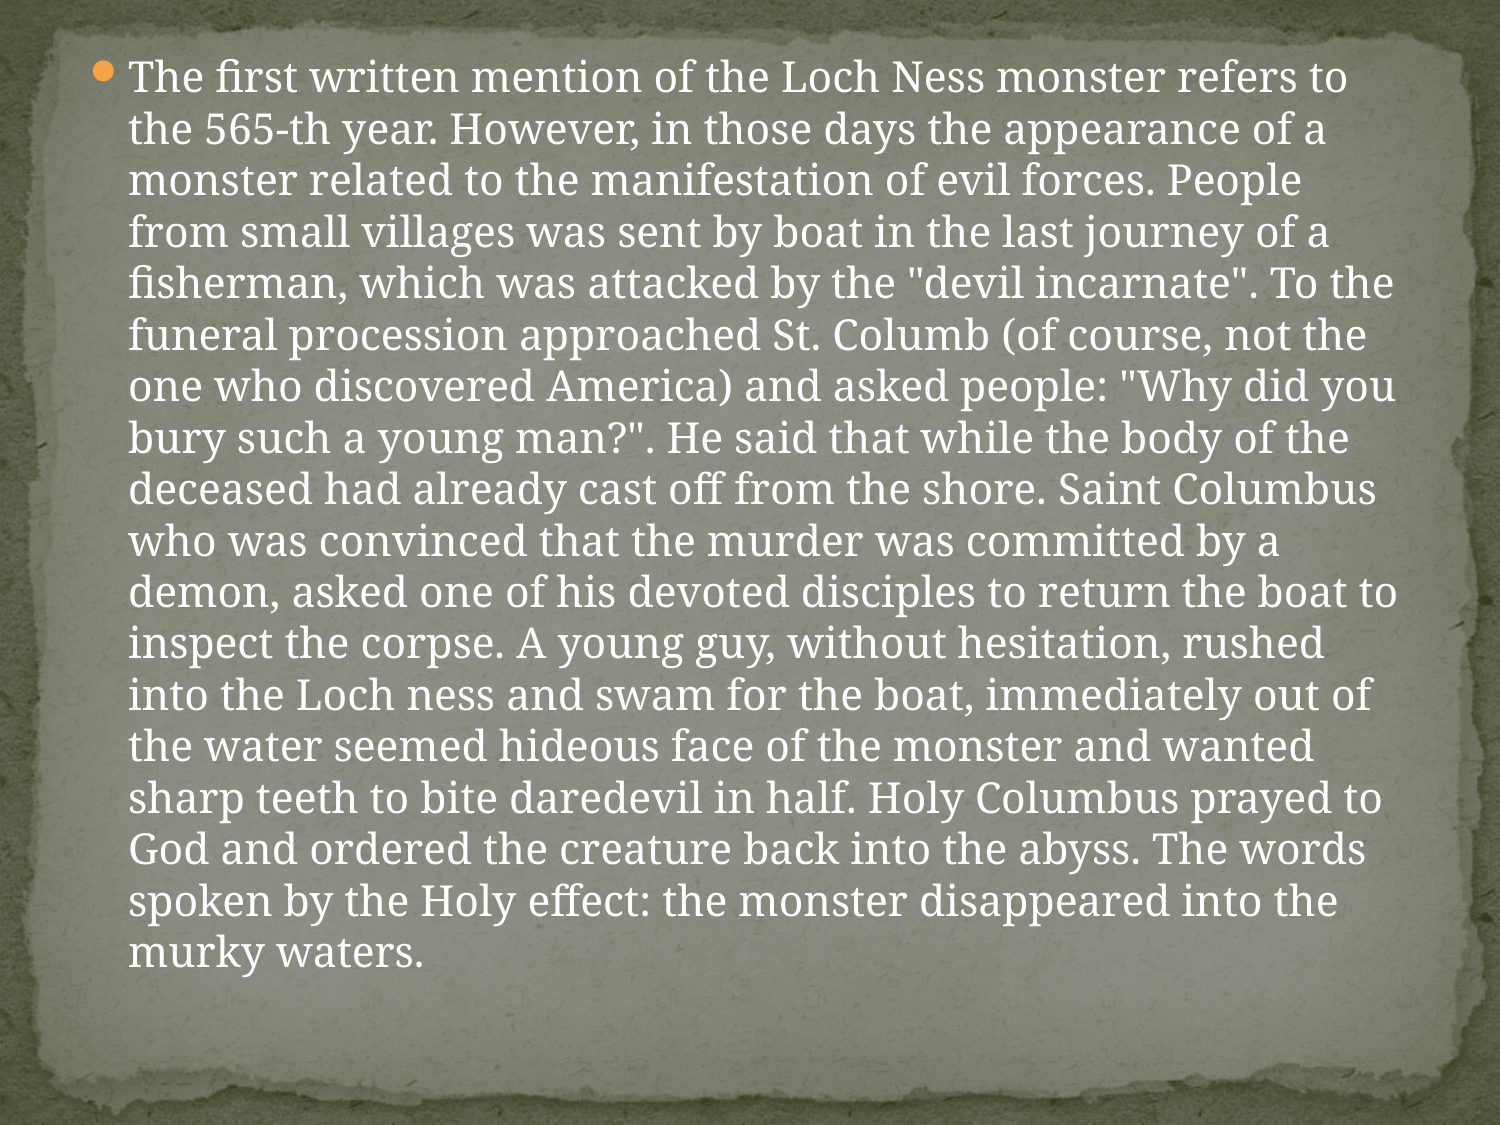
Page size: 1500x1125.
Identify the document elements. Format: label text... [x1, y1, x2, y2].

list The first written mention of the Loch Ness monster refers to the 565-th year. However, in those days the appearance of a monster related to the manifestation of evil forces. People from small villages was sent by boat in the last journey of a fisherman, which was attacked by the "devil incarnate". To the funeral procession approached St. Columb (of course, not the one who discovered America) and asked people: "Why did you bury such a young man?". He said that while the body of the deceased had already cast off from the shore. Saint Columbus who was convinced that the murder was committed by a demon, asked one of his devoted disciples to return the boat to inspect the corpse. A young guy, without hesitation, rushed into the Loch ness and swam for the boat, immediately out of the water seemed hideous face of the monster and wanted sharp teeth to bite daredevil in half. Holy Columbus prayed to God and ordered the creature back into the abyss. The words spoken by the Holy effect: the monster disappeared into the murky waters. [75, 42, 1425, 1005]
